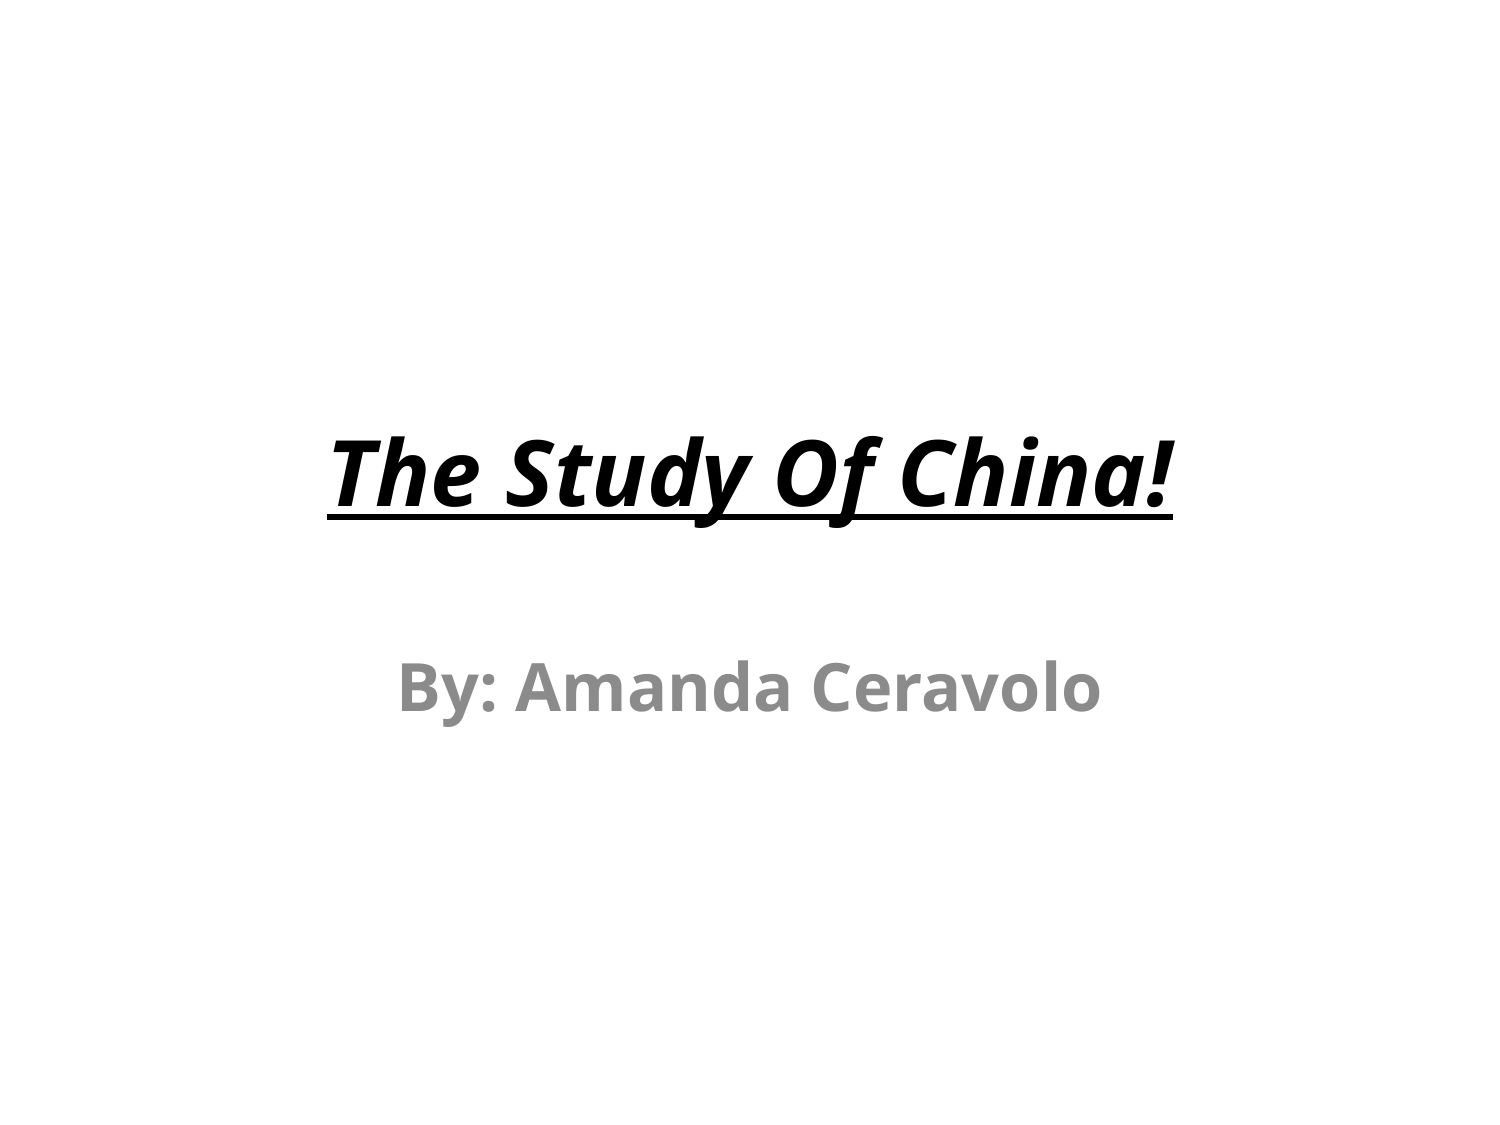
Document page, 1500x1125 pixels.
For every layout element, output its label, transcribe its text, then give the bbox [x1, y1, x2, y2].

title The Study Of China! [112, 349, 1388, 591]
subtitle By: Amanda Ceravolo [225, 637, 1275, 925]
